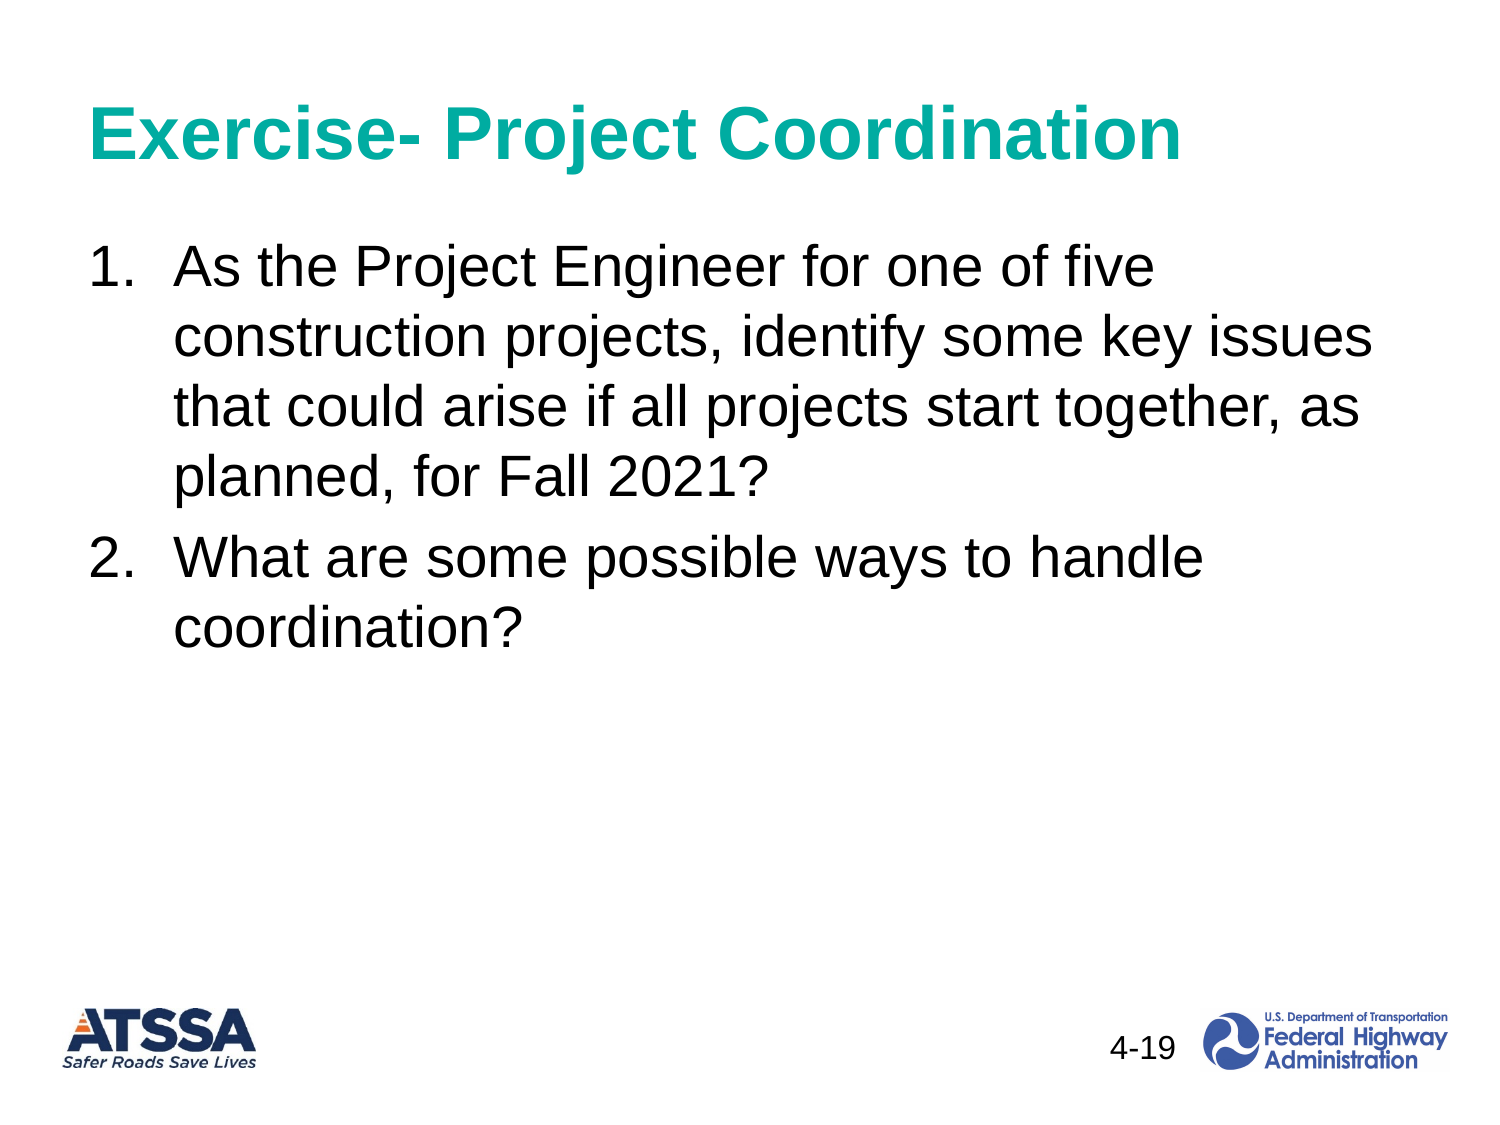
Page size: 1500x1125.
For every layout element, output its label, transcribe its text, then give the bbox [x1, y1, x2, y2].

list As the Project Engineer for one of five construction projects, identify some key issues that could arise if all projects start together, as planned, for Fall 2021? What are some possible ways to handle coordination? [73, 220, 1424, 942]
picture [62, 1008, 256, 1068]
picture [1200, 1008, 1450, 1072]
title Exercise- Project Coordination [73, 75, 1424, 184]
